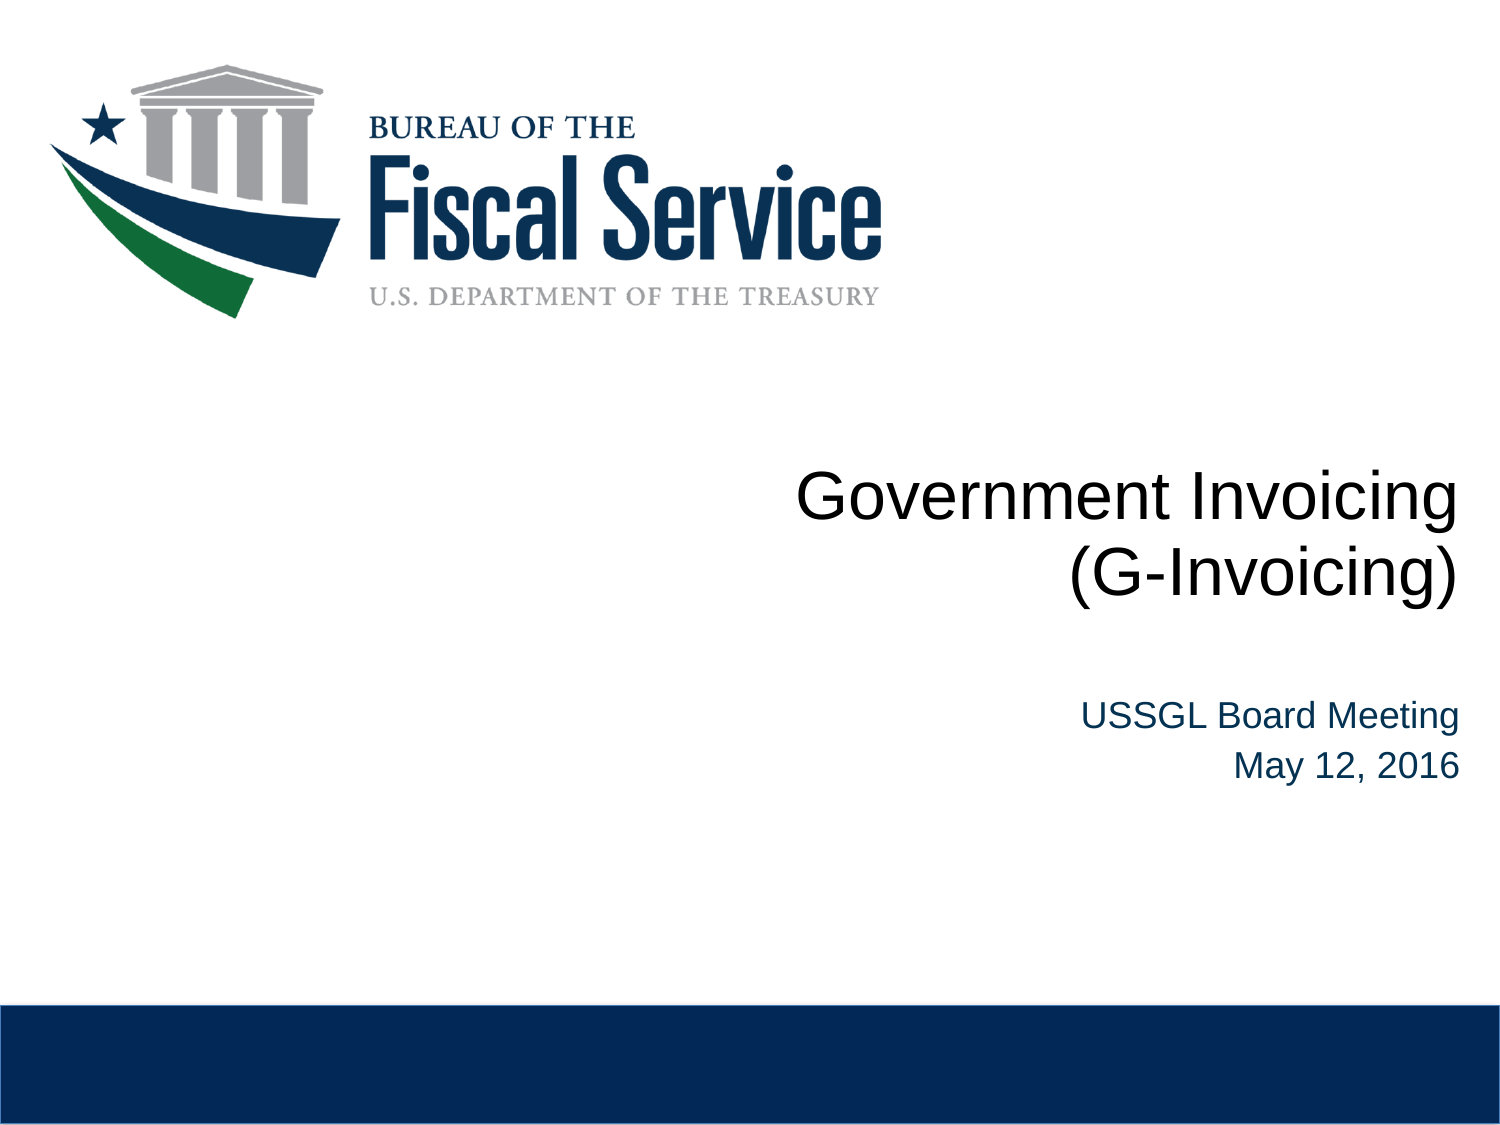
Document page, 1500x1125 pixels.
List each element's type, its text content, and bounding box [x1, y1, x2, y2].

picture [37, 56, 893, 327]
text_box Government Invoicing (G-Invoicing) [137, 449, 1475, 654]
text_box USSGL Board Meeting May 12, 2016 [114, 687, 1475, 975]
